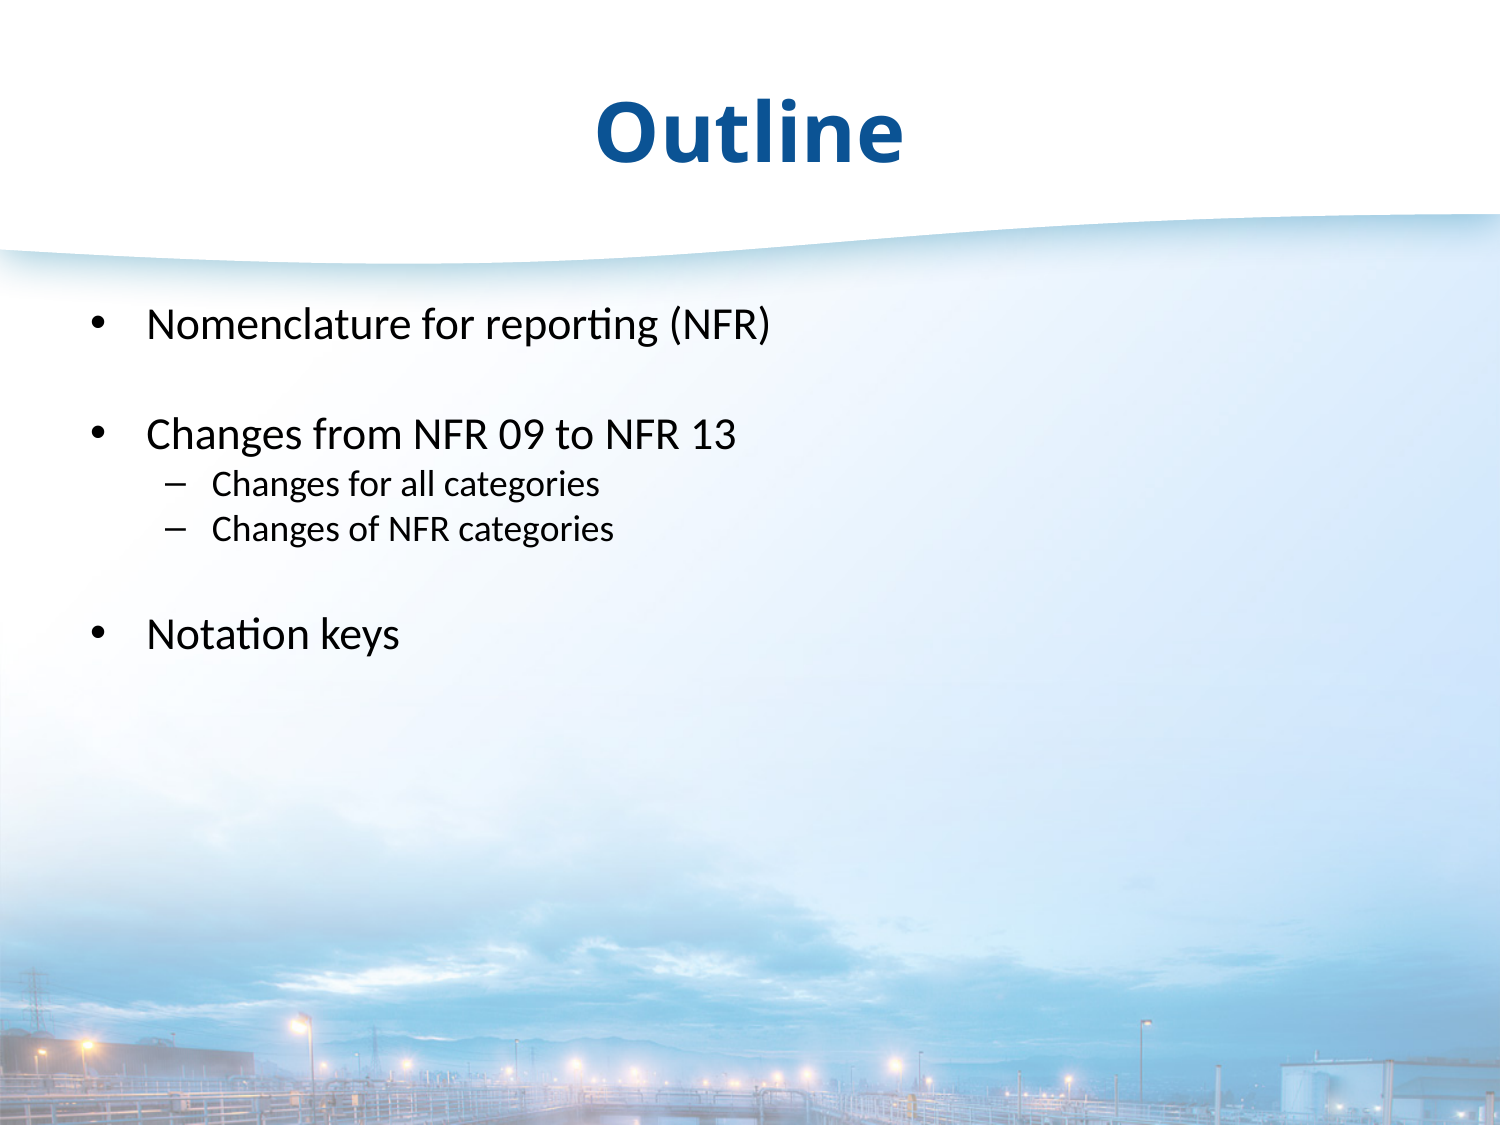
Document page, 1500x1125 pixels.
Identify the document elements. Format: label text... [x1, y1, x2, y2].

picture [0, 215, 1500, 1125]
list Nomenclature for reporting (NFR) Changes from NFR 09 to NFR 13 Changes for all categories Changes of NFR categories Notation keys [75, 231, 1425, 1083]
title Outline [75, 45, 1425, 231]
